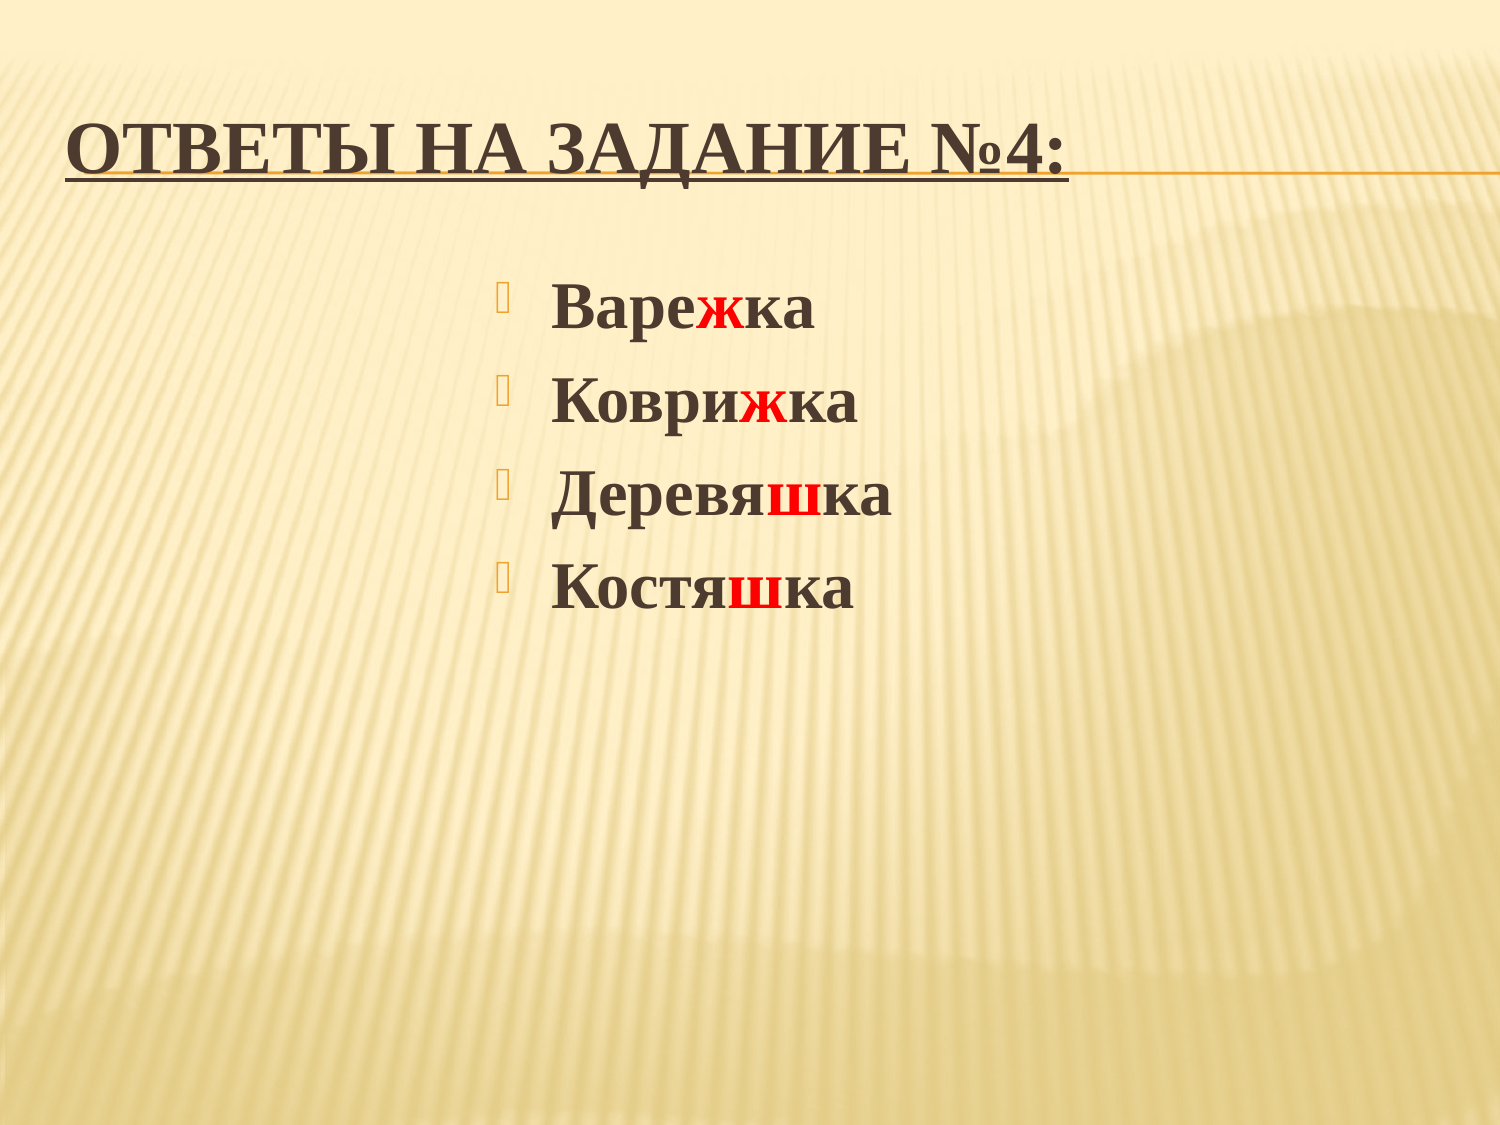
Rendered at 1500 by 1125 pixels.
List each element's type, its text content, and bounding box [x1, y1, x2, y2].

list Варежка Коврижка Деревяшка Костяшка [50, 254, 1475, 998]
title Ответы на задание №4: [50, 75, 1475, 213]
